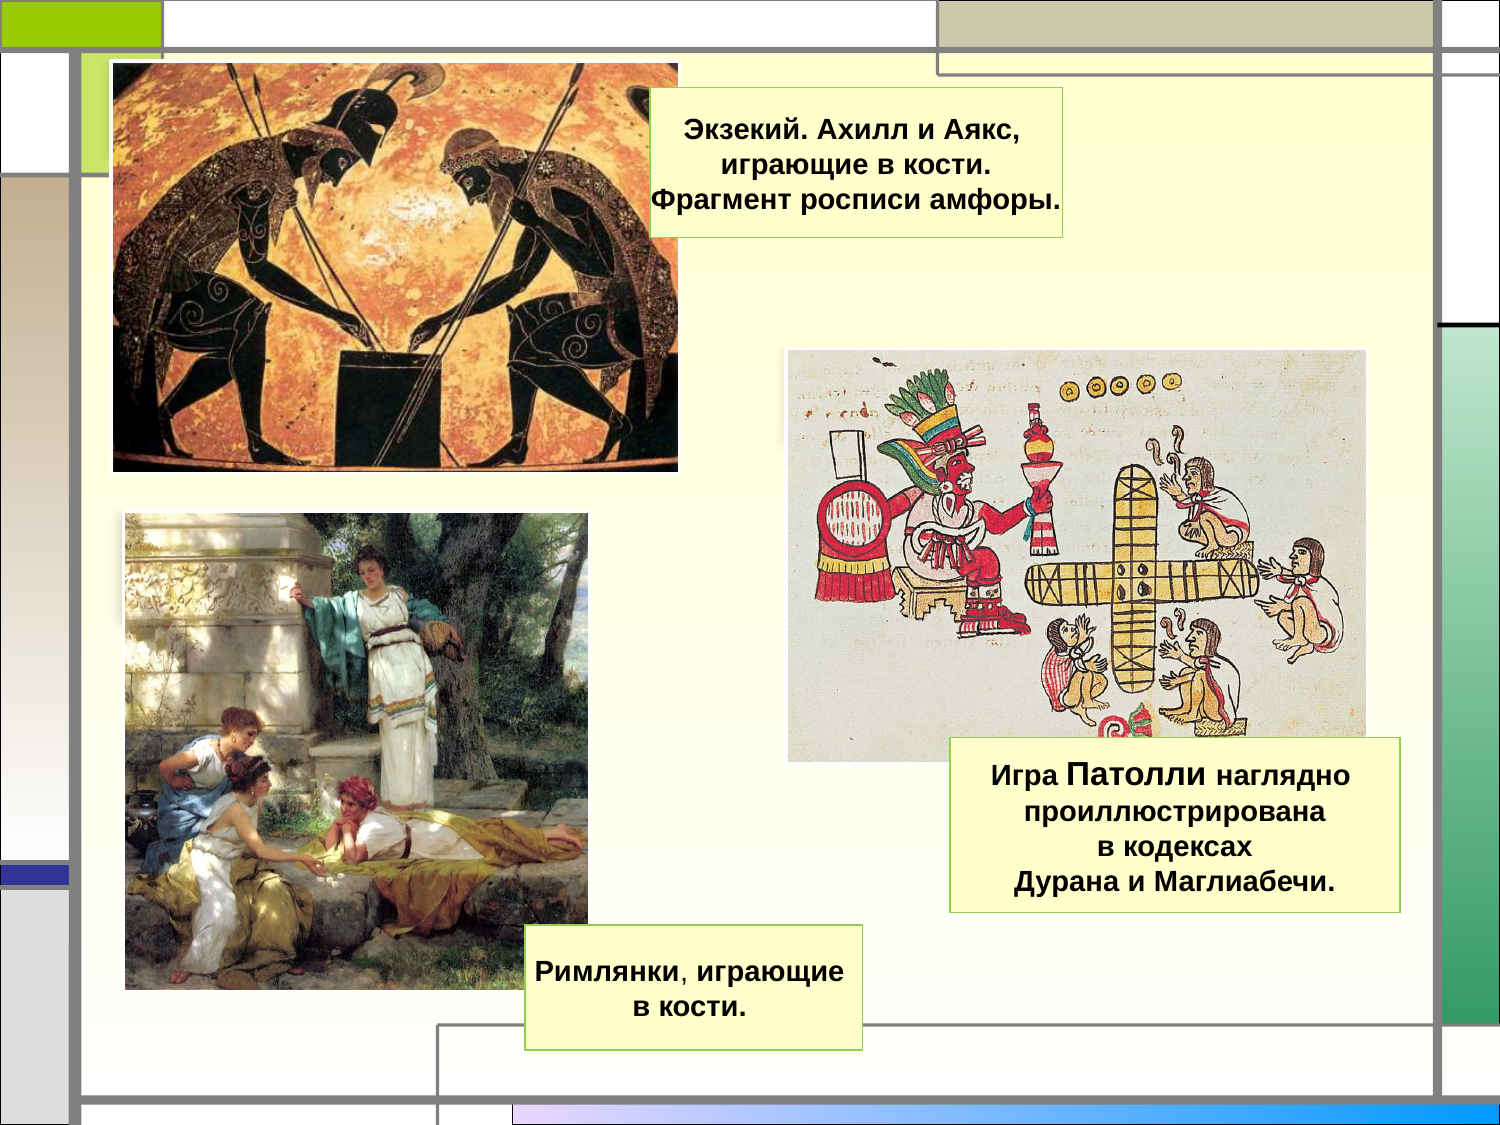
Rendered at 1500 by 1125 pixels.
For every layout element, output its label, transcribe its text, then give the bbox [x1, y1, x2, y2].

picture [787, 349, 1366, 763]
text_box Игра Патолли наглядно проиллюстрирована в кодексах Дурана и Маглиабечи. [949, 737, 1400, 913]
picture [112, 62, 679, 472]
text_box Экзекий. Ахилл и Аякс, играющие в кости. Фрагмент росписи амфоры. [682, 87, 1063, 238]
picture [124, 512, 589, 991]
text_box Римлянки, играющие в кости. [525, 924, 863, 1050]
